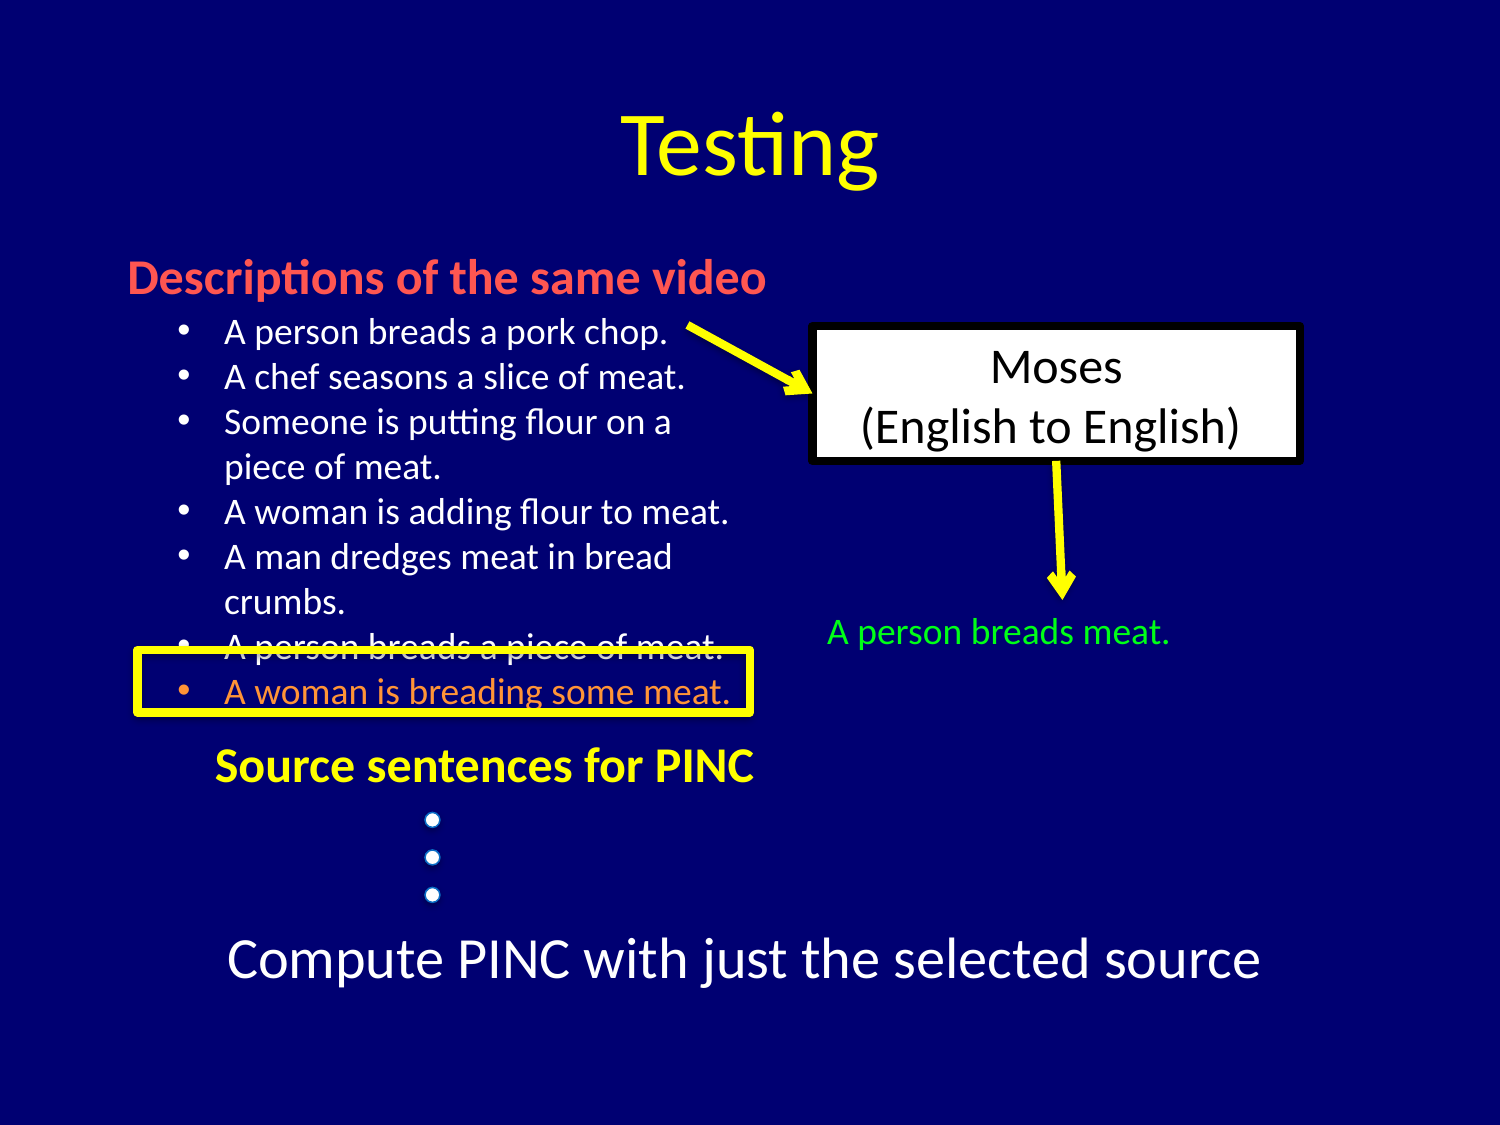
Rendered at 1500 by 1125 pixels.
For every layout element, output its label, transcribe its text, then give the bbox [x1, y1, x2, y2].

text_box A person breads a pork chop. A chef seasons a slice of meat. Someone is putting flour on a piece of meat. A woman is adding flour to meat. A man dredges meat in bread crumbs. A person breads a piece of meat. A woman is breading some meat. [162, 313, 763, 720]
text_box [687, 324, 813, 395]
text_box A person breads meat. [812, 599, 1413, 660]
text_box [137, 649, 751, 713]
text_box Compute PINC with just the selected source [212, 912, 1425, 998]
text_box Moses (English to English) [812, 326, 1300, 461]
text_box Descriptions of the same video [112, 237, 788, 313]
text_box Source sentences for PINC [199, 724, 875, 800]
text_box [990, 527, 1129, 535]
title Testing [75, 45, 1425, 233]
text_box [424, 812, 441, 903]
